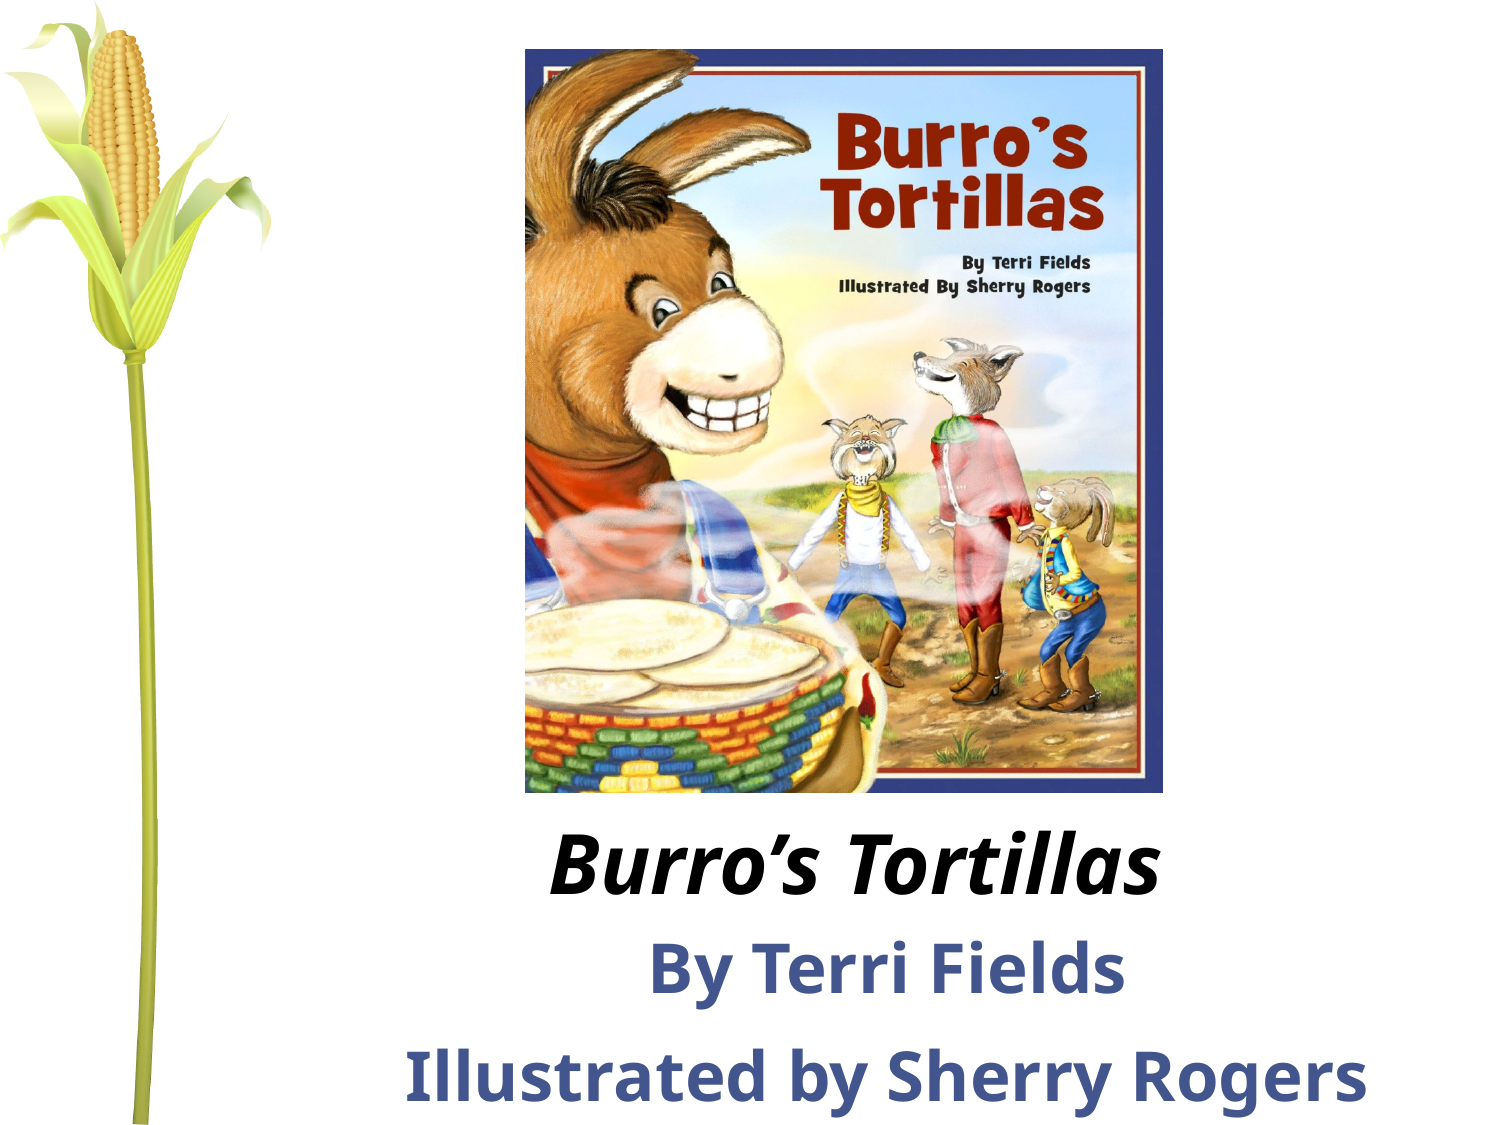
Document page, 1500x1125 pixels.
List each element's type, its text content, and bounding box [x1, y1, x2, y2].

title Burro’s Tortillas [276, 737, 1450, 988]
picture [0, 0, 271, 1125]
picture [524, 49, 1163, 794]
subtitle By Terri Fields Illustrated by Sherry Rogers [362, 912, 1413, 1125]
